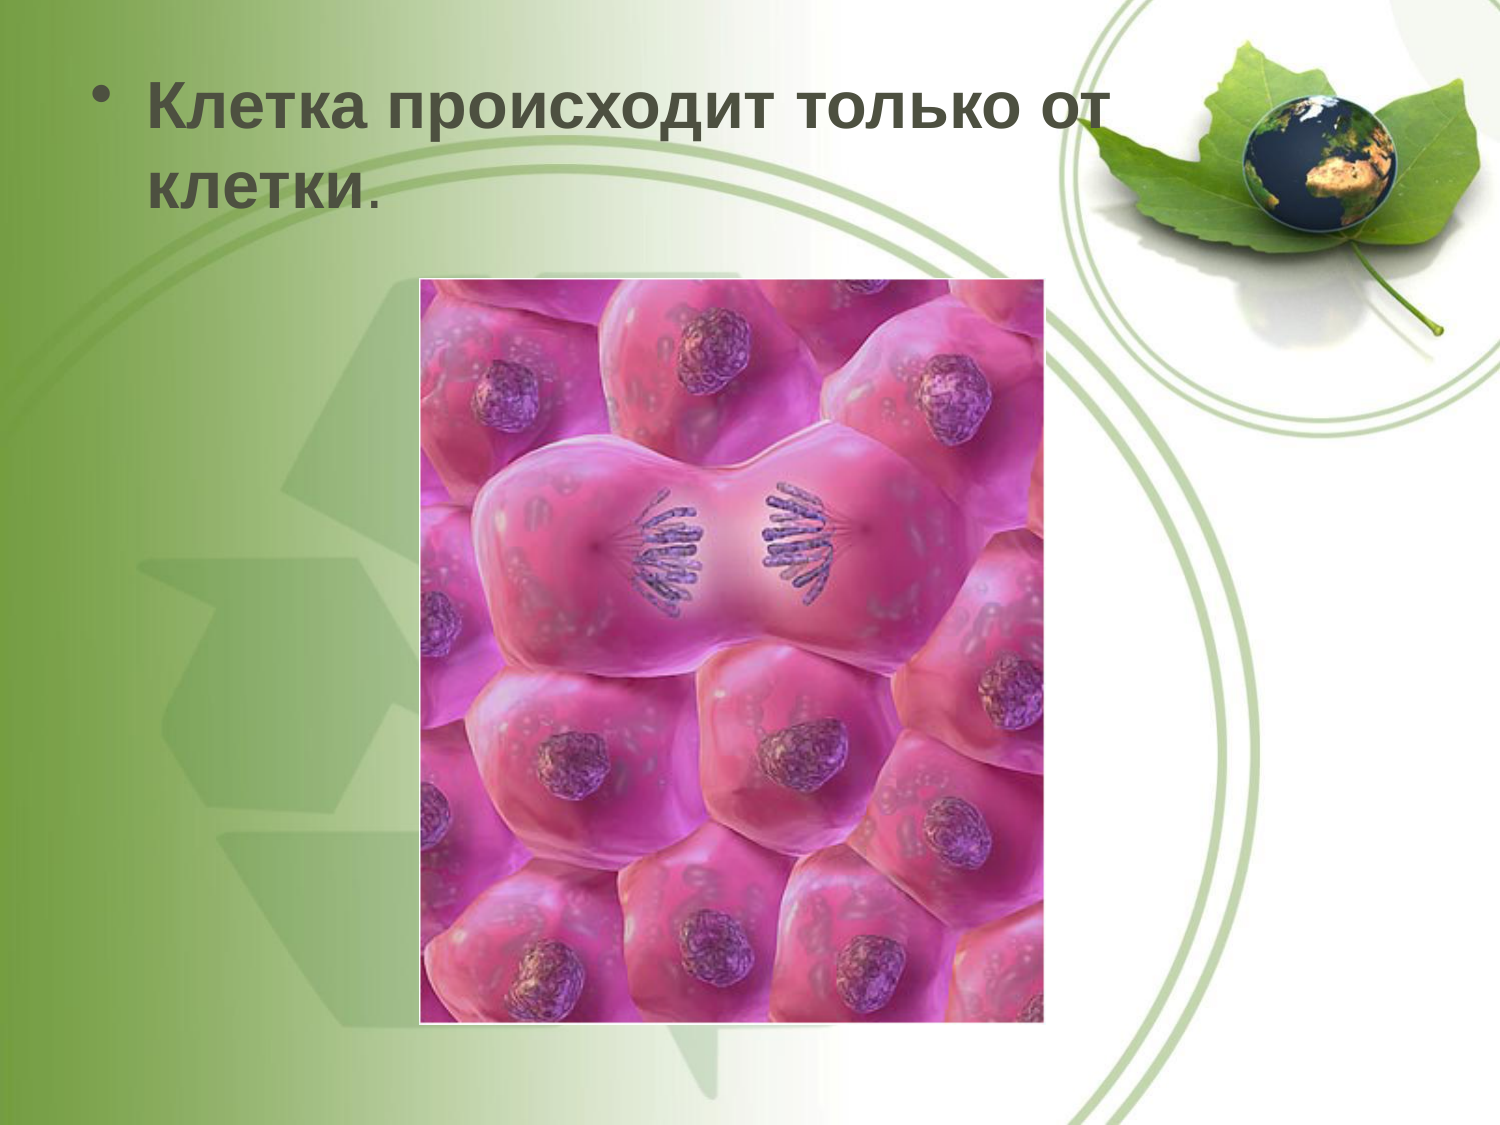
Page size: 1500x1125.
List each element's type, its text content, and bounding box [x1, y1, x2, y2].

list Клетка происходит только от клетки. [75, 54, 1270, 1005]
picture [0, 0, 1500, 1125]
